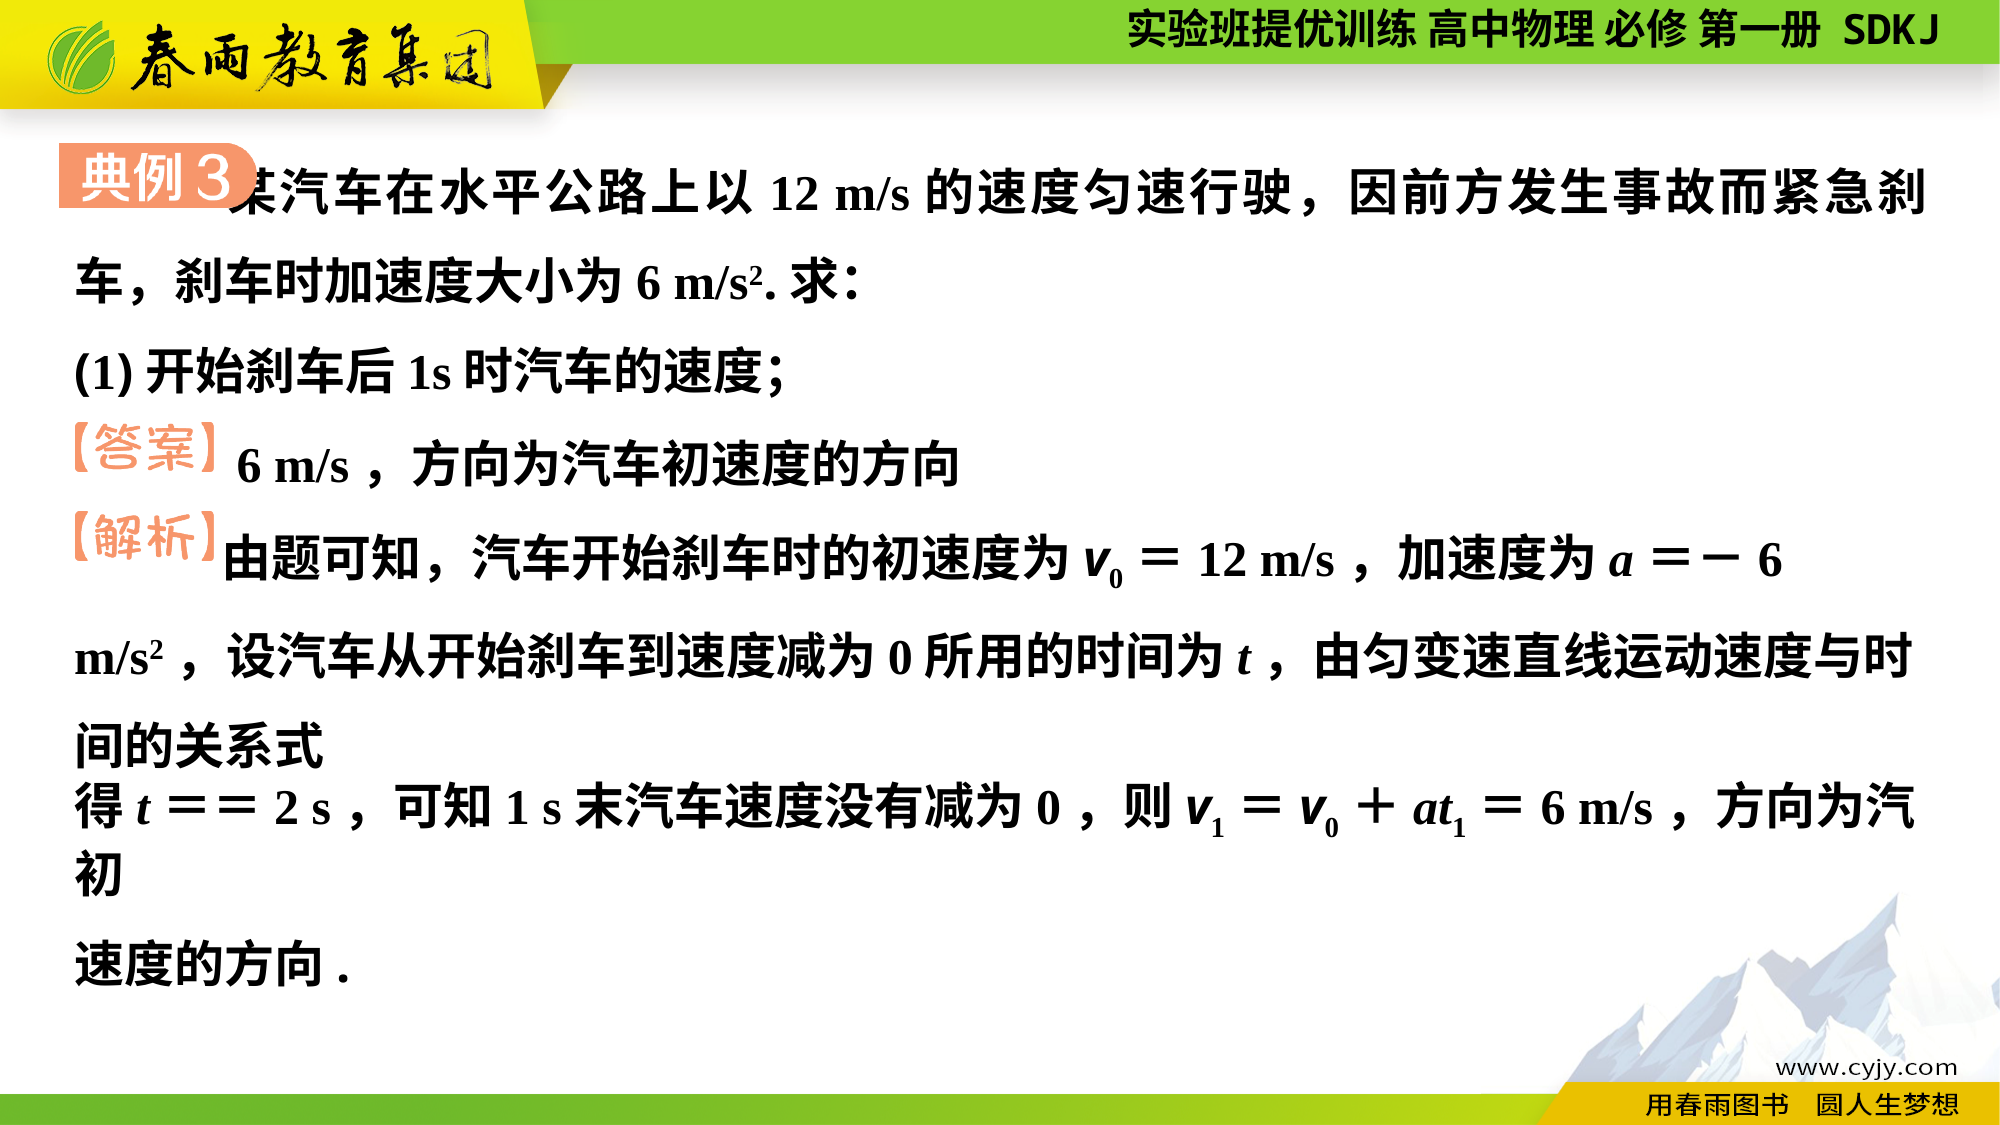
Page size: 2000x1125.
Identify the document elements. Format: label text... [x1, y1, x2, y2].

picture [0, 0, 2000, 1125]
text_box 6 m/s，方向为汽车初速度的方向 [59, 395, 1944, 501]
list 某汽车在水平公路上以12 m/s的速度匀速行驶，因前方发生事故而紧急刹车，刹车时加速度大小为6 m/s2.求： (1)开始刹车后1s时汽车的速度； [59, 122, 1944, 395]
